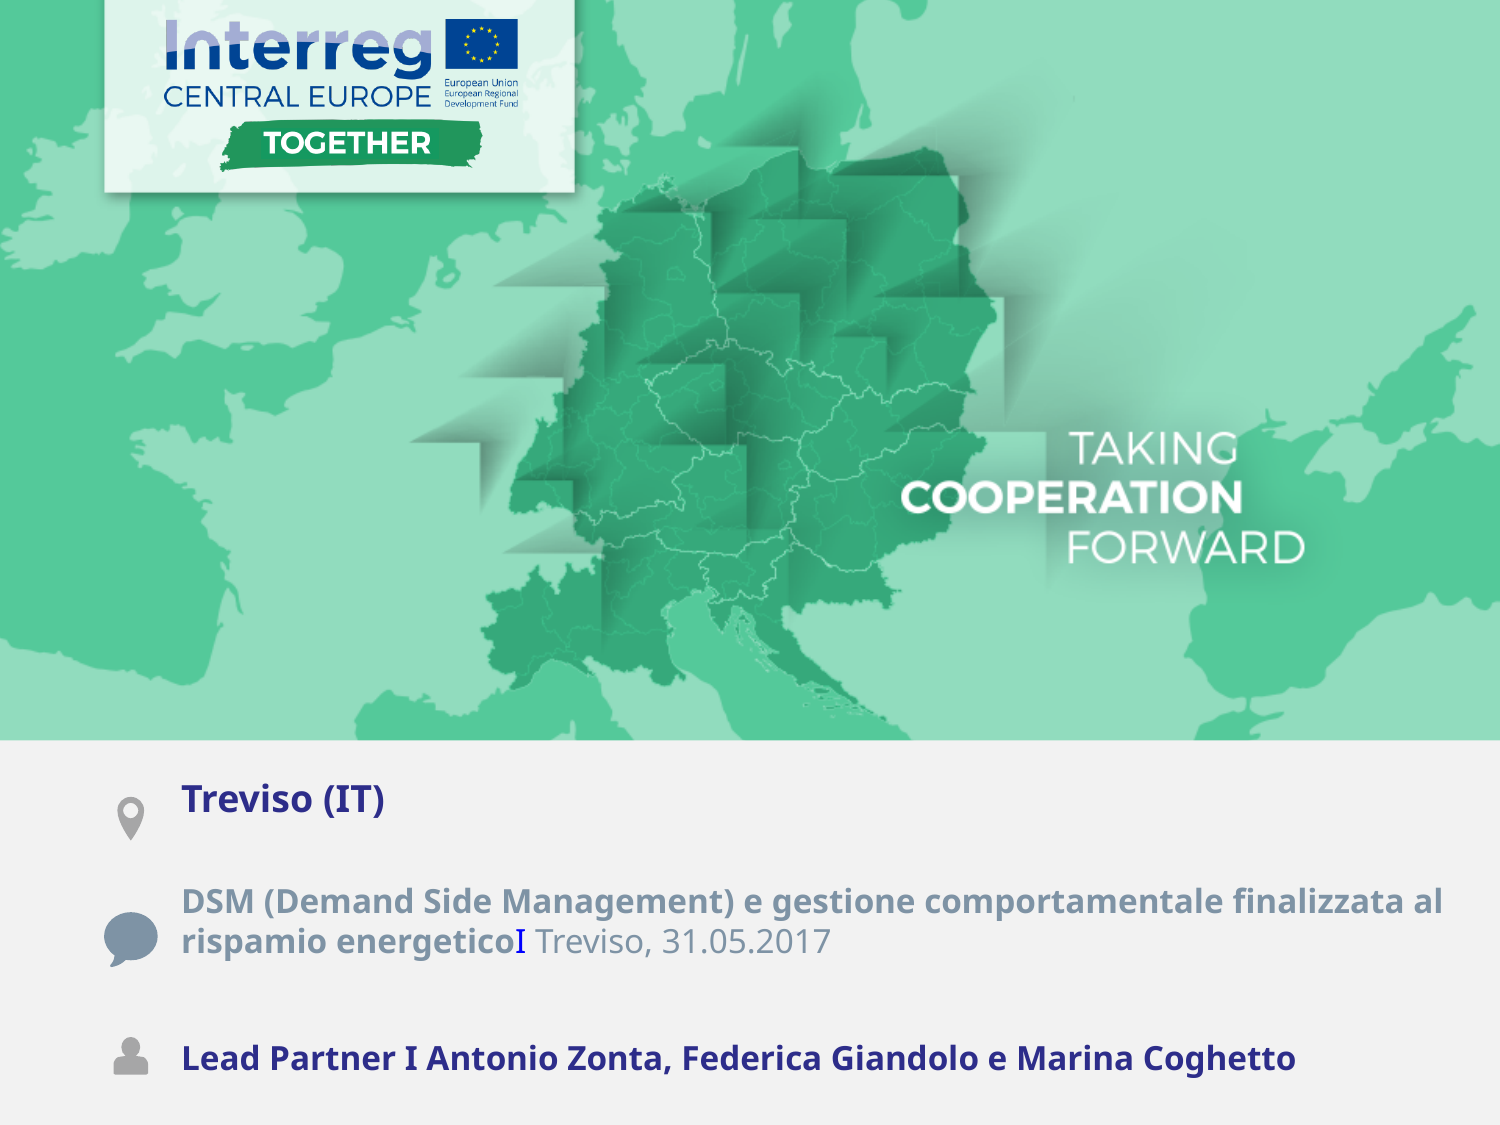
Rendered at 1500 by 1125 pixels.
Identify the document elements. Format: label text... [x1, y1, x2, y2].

list DSM (Demand Side Management) e gestione comportamentale finalizzata al rispamio energeticoI Treviso, 31.05.2017 [180, 892, 1454, 1011]
picture [0, 0, 1500, 740]
list Lead Partner I Antonio Zonta, Federica Giandolo e Marina Coghetto [180, 1034, 1454, 1081]
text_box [261, 128, 439, 160]
list Treviso (IT) [180, 776, 1454, 871]
